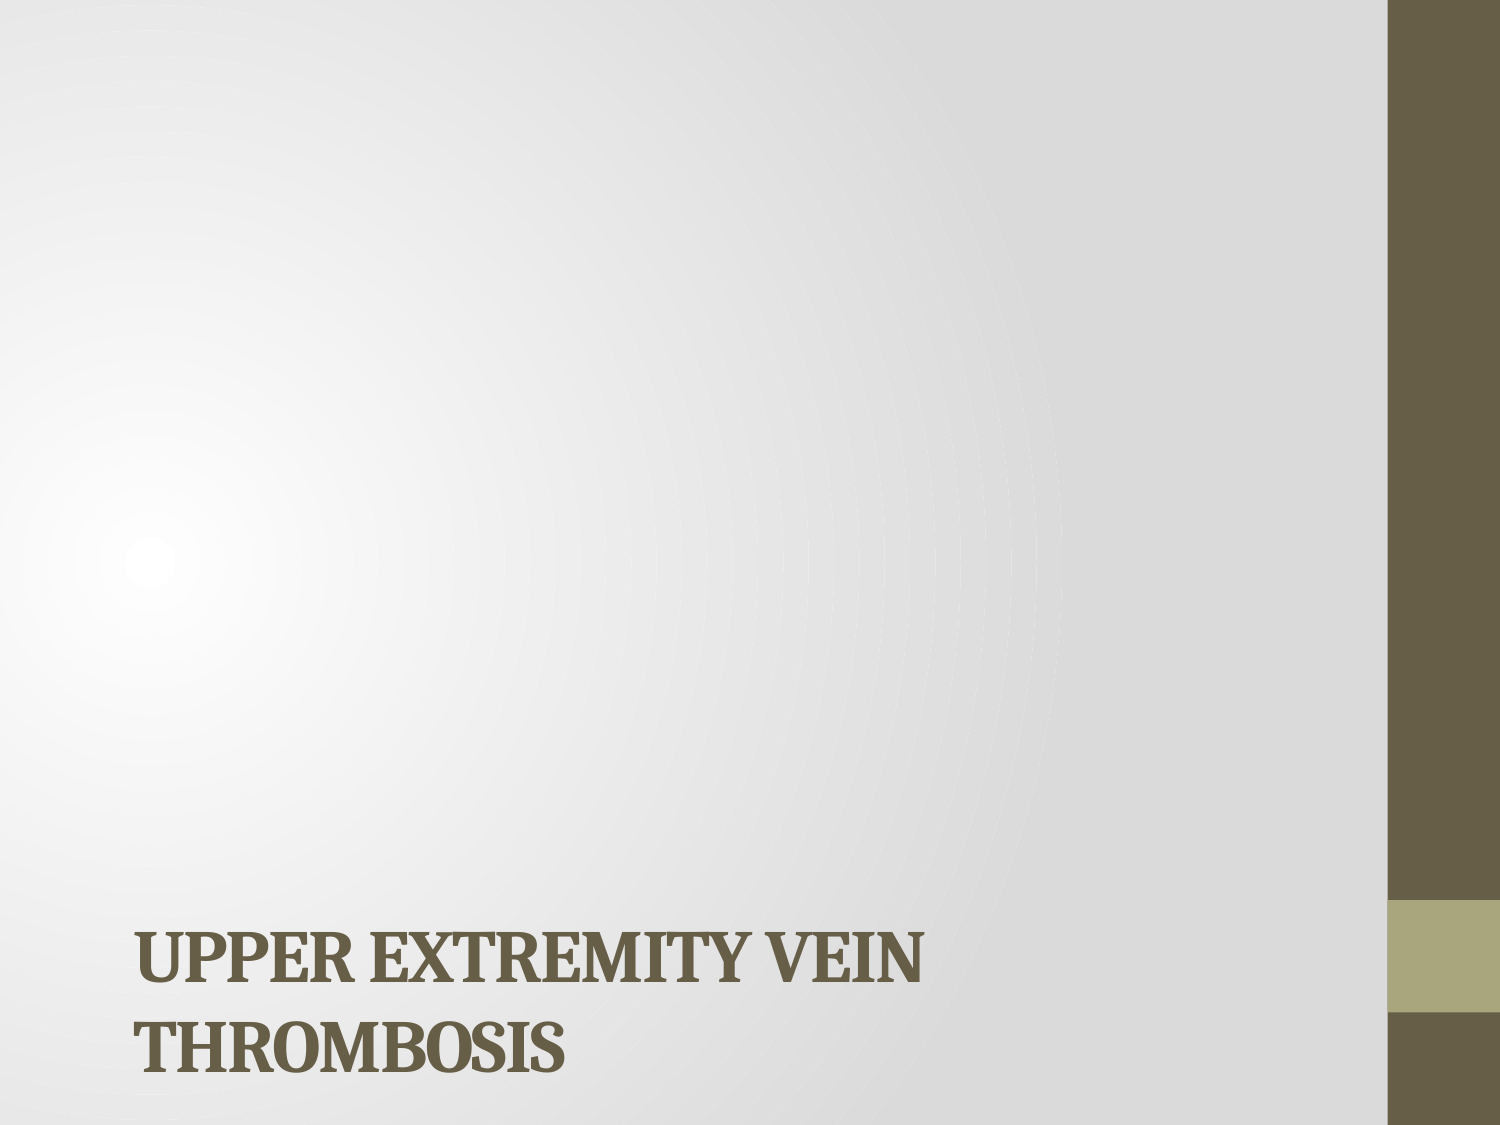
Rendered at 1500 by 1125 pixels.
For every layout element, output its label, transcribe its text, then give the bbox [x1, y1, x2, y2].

title Upper Extremity Vein Thrombosis [118, 900, 1375, 1092]
